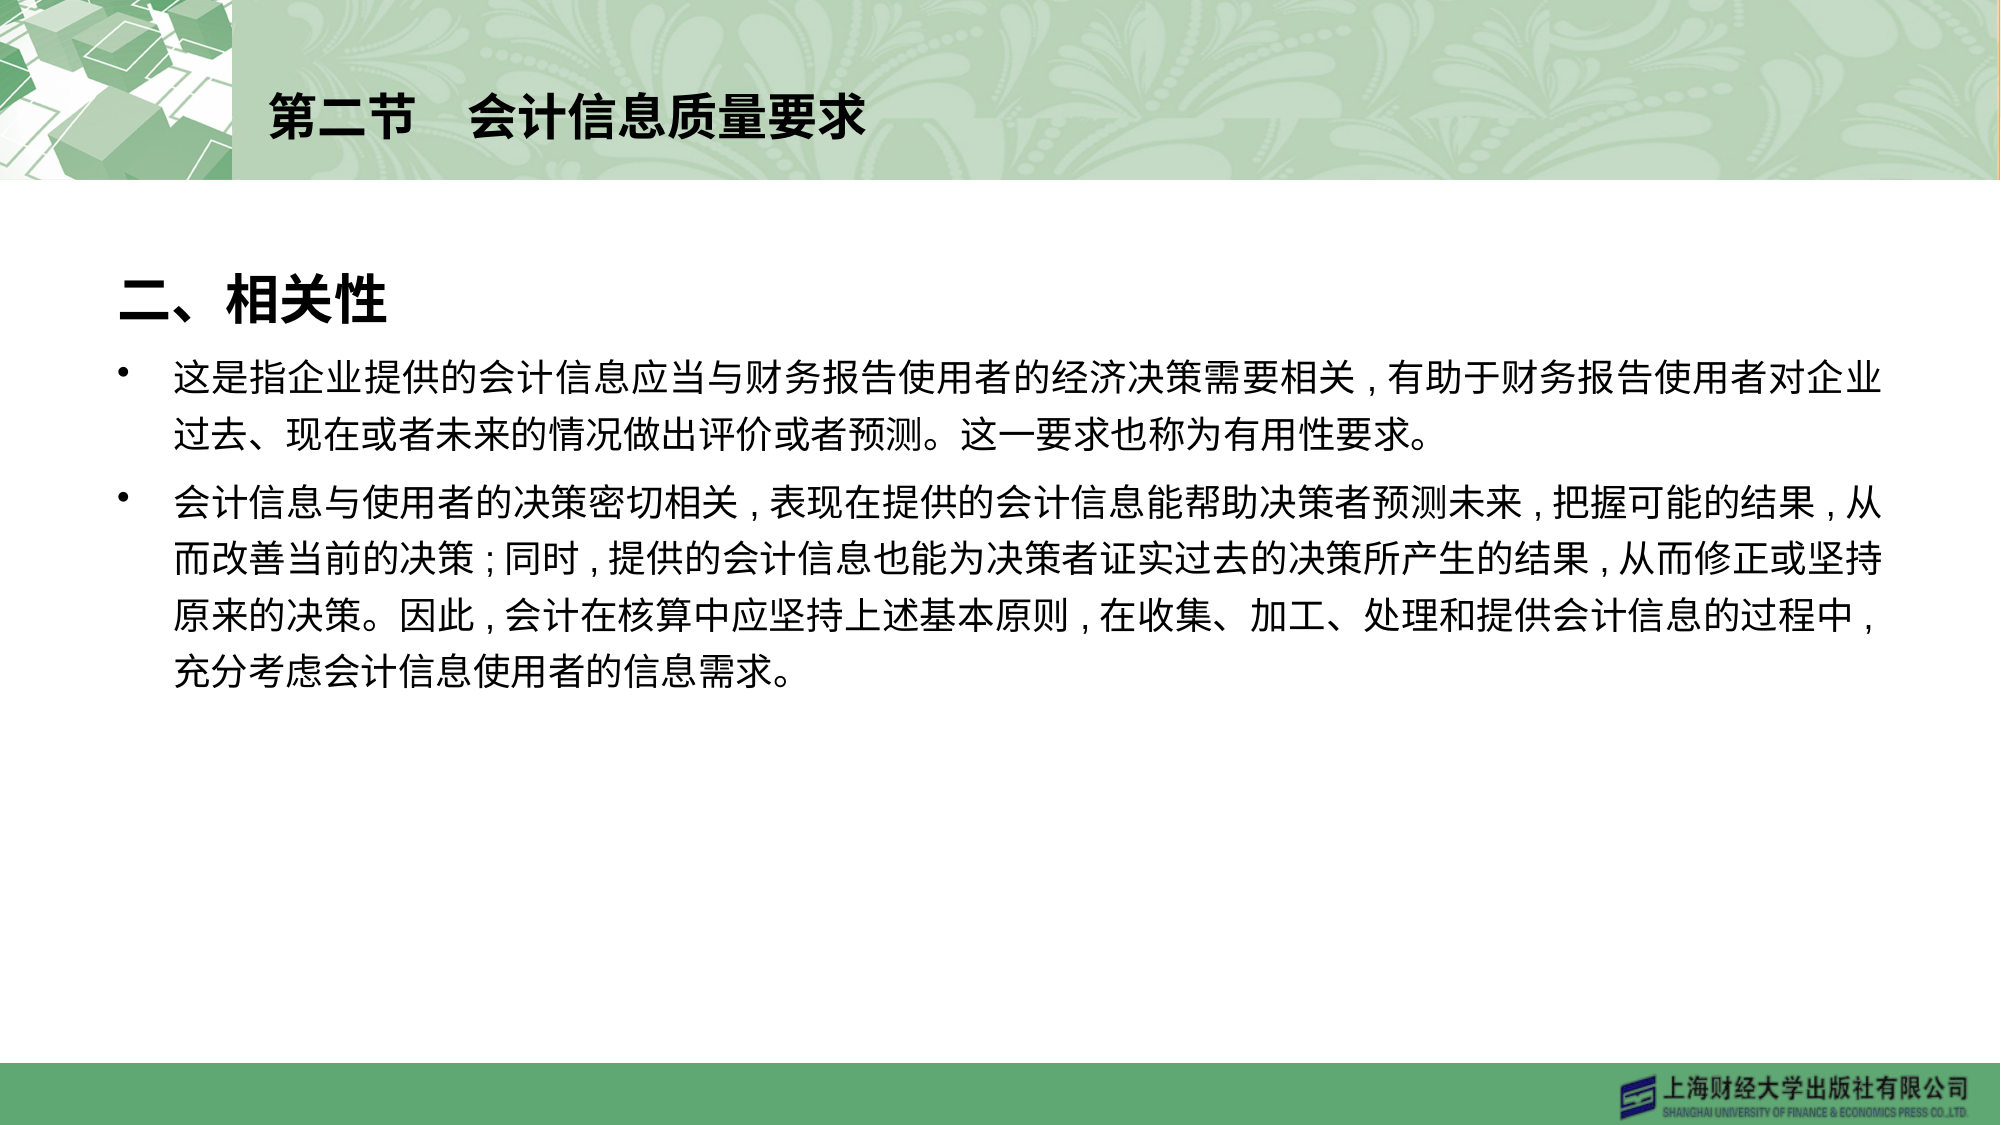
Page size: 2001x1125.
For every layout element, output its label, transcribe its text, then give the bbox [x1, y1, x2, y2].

list 二、相关性 这是指企业提供的会计信息应当与财务报告使用者的经济决策需要相关,有助于财务报告使用者对企业过去、现在或者未来的情况做出评价或者预测。这一要求也称为有用性要求。 会计信息与使用者的决策密切相关,表现在提供的会计信息能帮助决策者预测未来,把握可能的结果,从而改善当前的决策;同时,提供的会计信息也能为决策者证实过去的决策所产生的结果,从而修正或坚持原来的决策。因此,会计在核算中应坚持上述基本原则,在收集、加工、处理和提供会计信息的过程中,充分考虑会计信息使用者的信息需求。 [102, 241, 1898, 1065]
title 第二节 会计信息质量要求 [252, 64, 1609, 168]
picture [0, 0, 2001, 1125]
